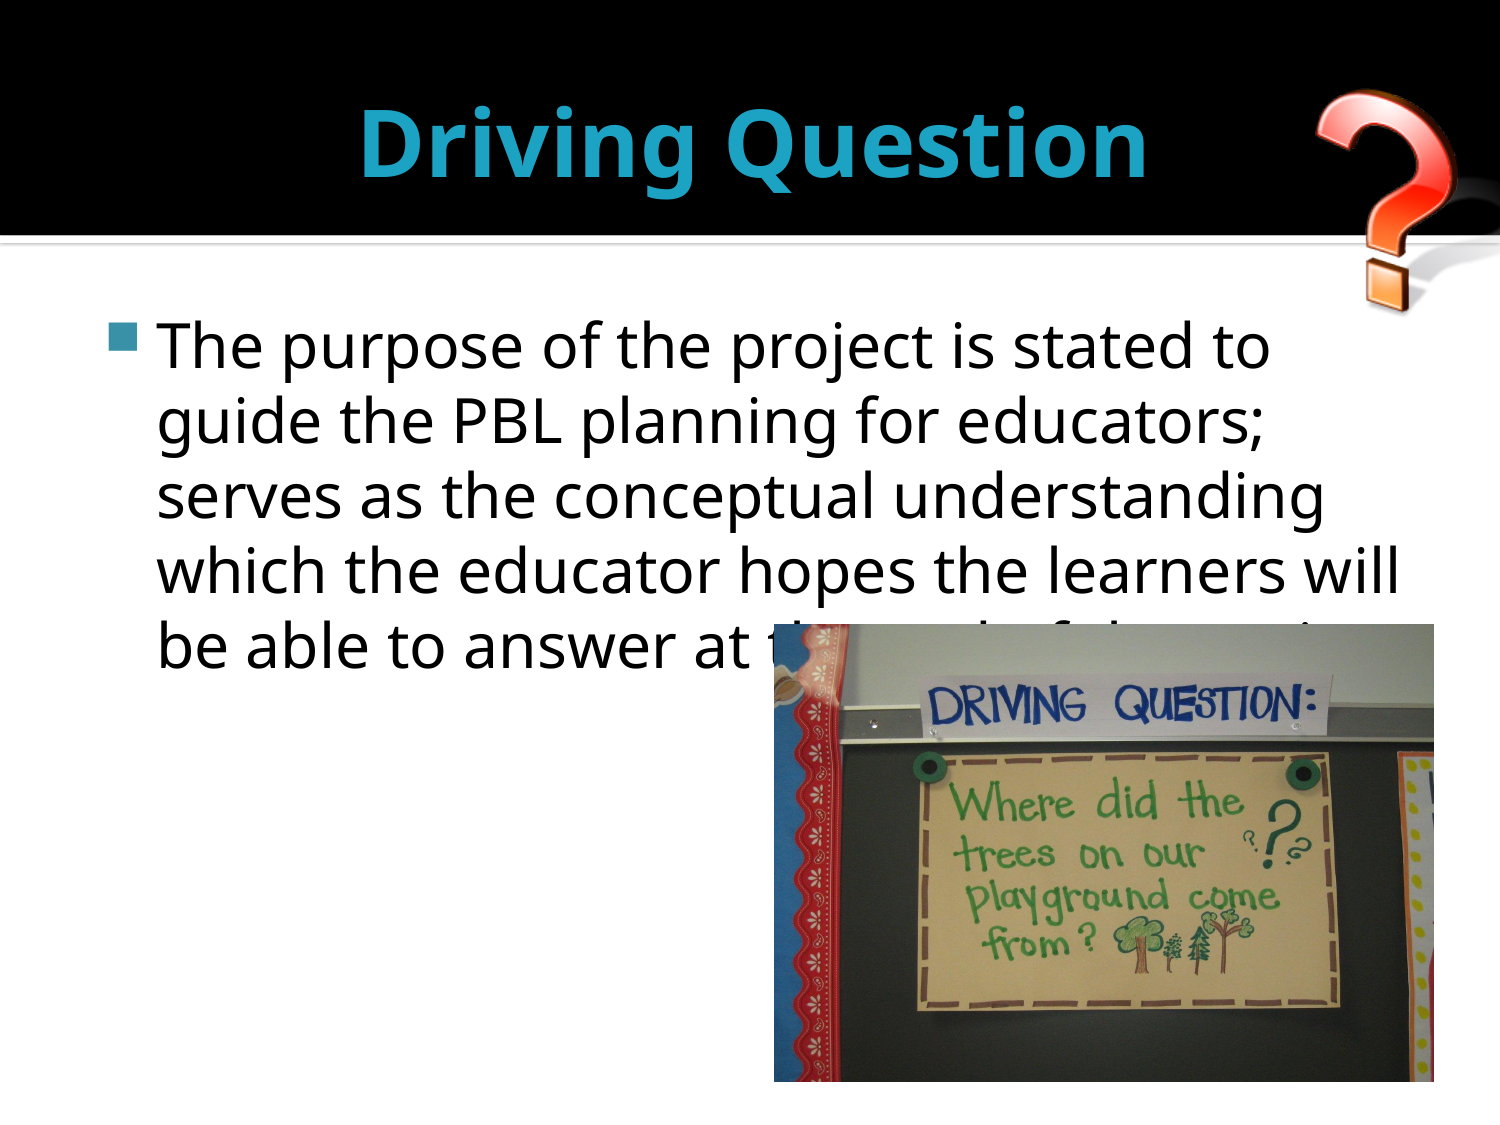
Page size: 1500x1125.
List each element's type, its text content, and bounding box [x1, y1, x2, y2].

picture [774, 624, 1434, 1082]
list The purpose of the project is stated to guide the PBL planning for educators; serves as the conceptual understanding which the educator hopes the learners will be able to answer at the end of the project [75, 291, 1425, 1050]
title Driving Question [75, 37, 1425, 243]
picture [1281, 74, 1500, 333]
